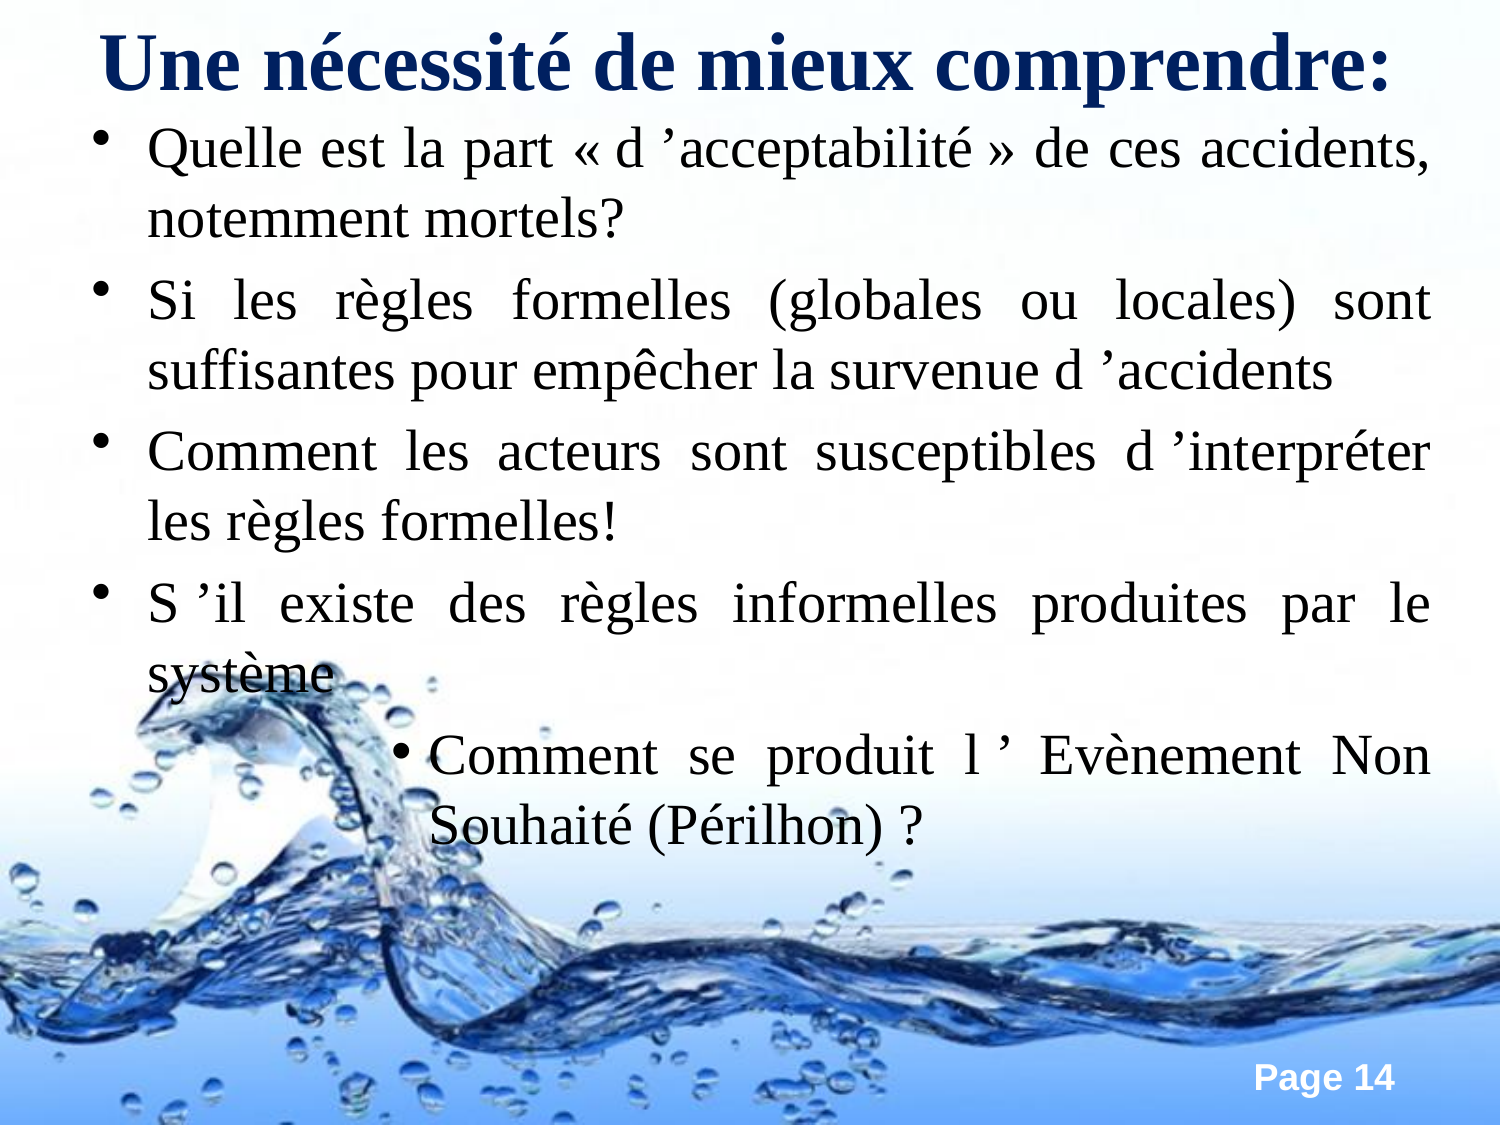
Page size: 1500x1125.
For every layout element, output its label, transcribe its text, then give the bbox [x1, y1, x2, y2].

title Une nécessité de mieux comprendre: [53, 0, 1441, 100]
list Quelle est la part « d ’acceptabilité » de ces accidents, notemment mortels? Si les règles formelles (globales ou locales) sont suffisantes pour empêcher la survenue d ’accidents Comment les acteurs sont susceptibles d ’interpréter les règles formelles! S ’il existe des règles informelles produites par le système Comment se produit l ’ Evènement Non Souhaité (Périlhon) ? [76, 101, 1447, 877]
picture [0, 0, 1500, 1125]
